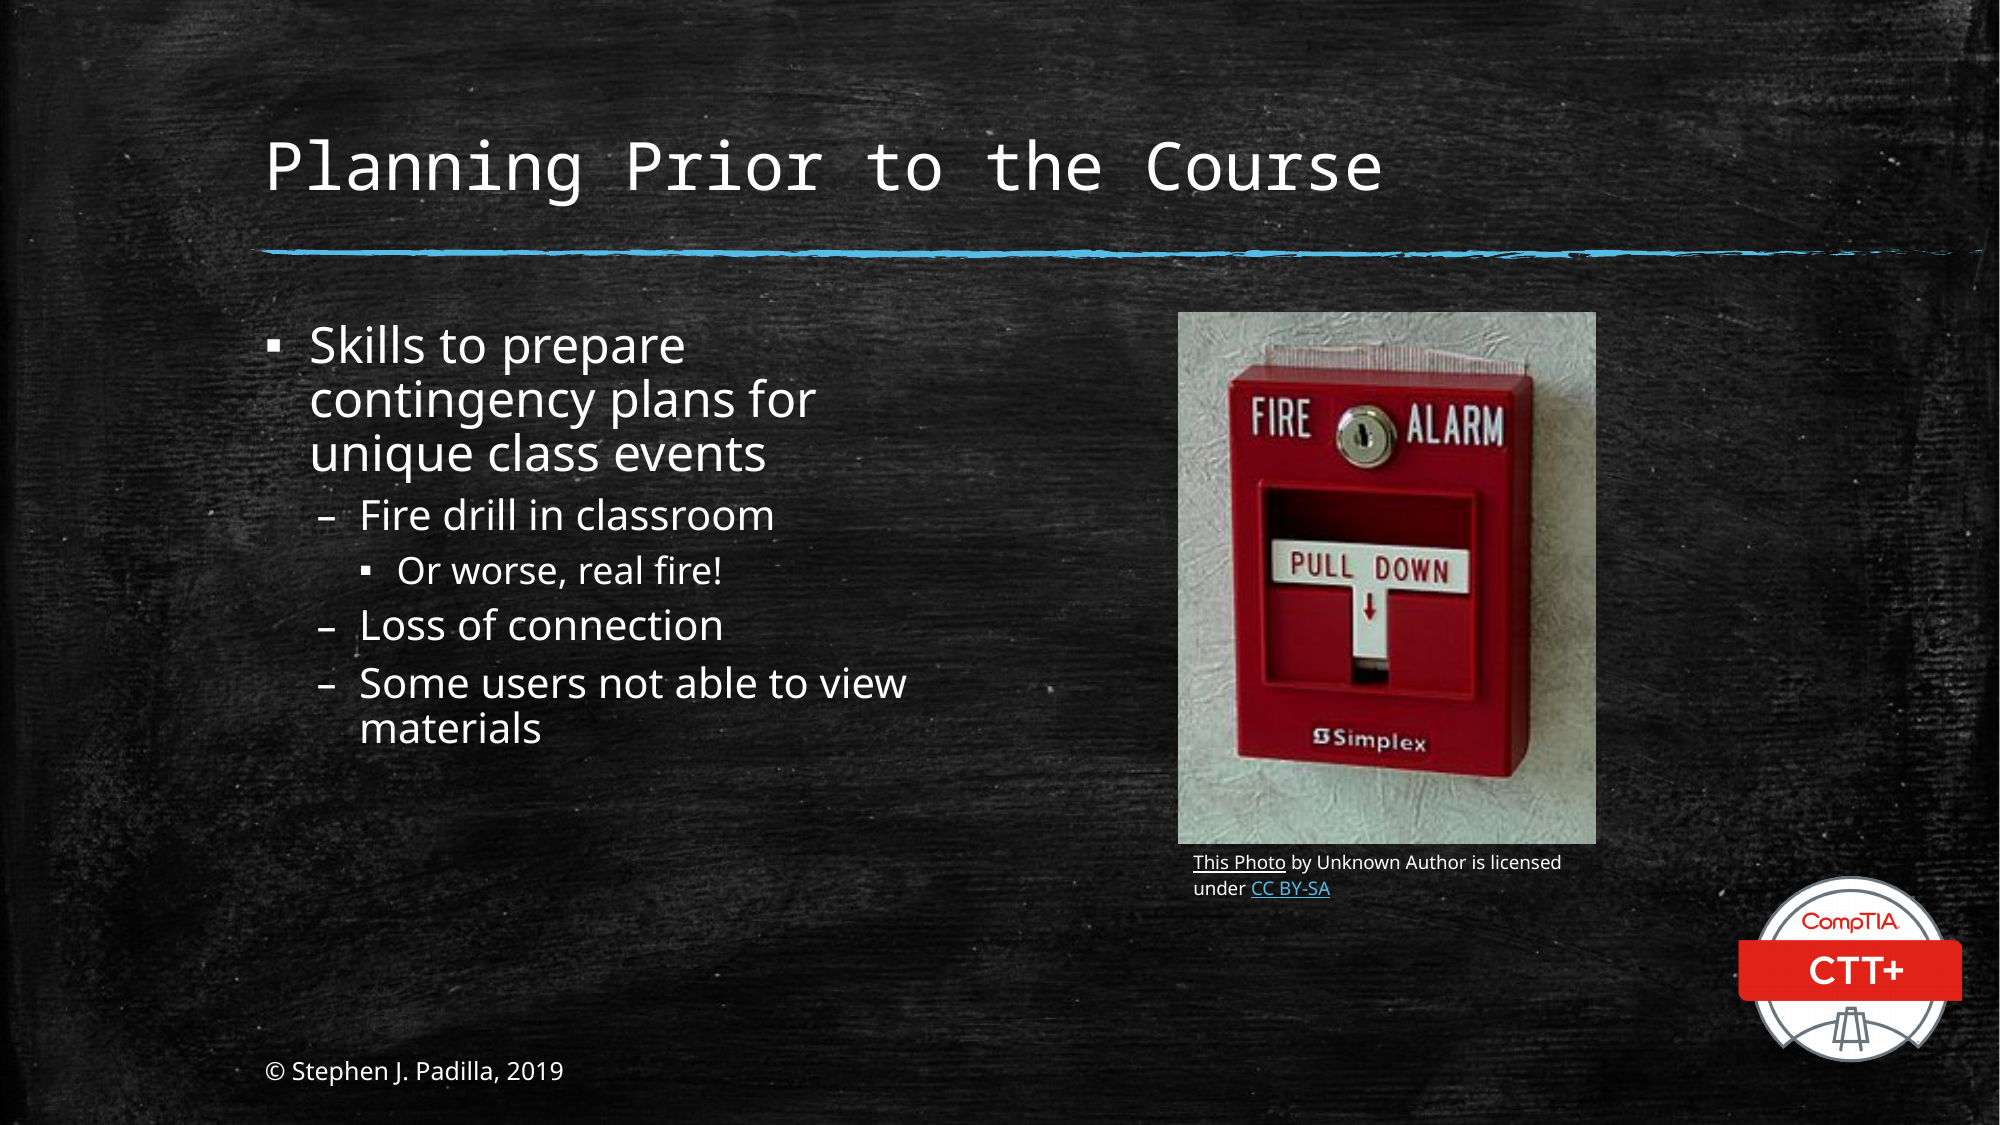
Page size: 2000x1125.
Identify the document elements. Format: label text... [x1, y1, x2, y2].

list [1178, 312, 1596, 844]
title Planning Prior to the Course [249, 45, 1750, 213]
footer © Stephen J. Padilla, 2019 [249, 1050, 1288, 1096]
text_box This Photo by Unknown Author is licensed under CC BY-SA [1178, 844, 1596, 910]
list Skills to prepare contingency plans for unique class events Fire drill in classroom Or worse, real fire! Loss of connection Some users not able to view materials [249, 312, 975, 1013]
picture [1699, 824, 2000, 1125]
